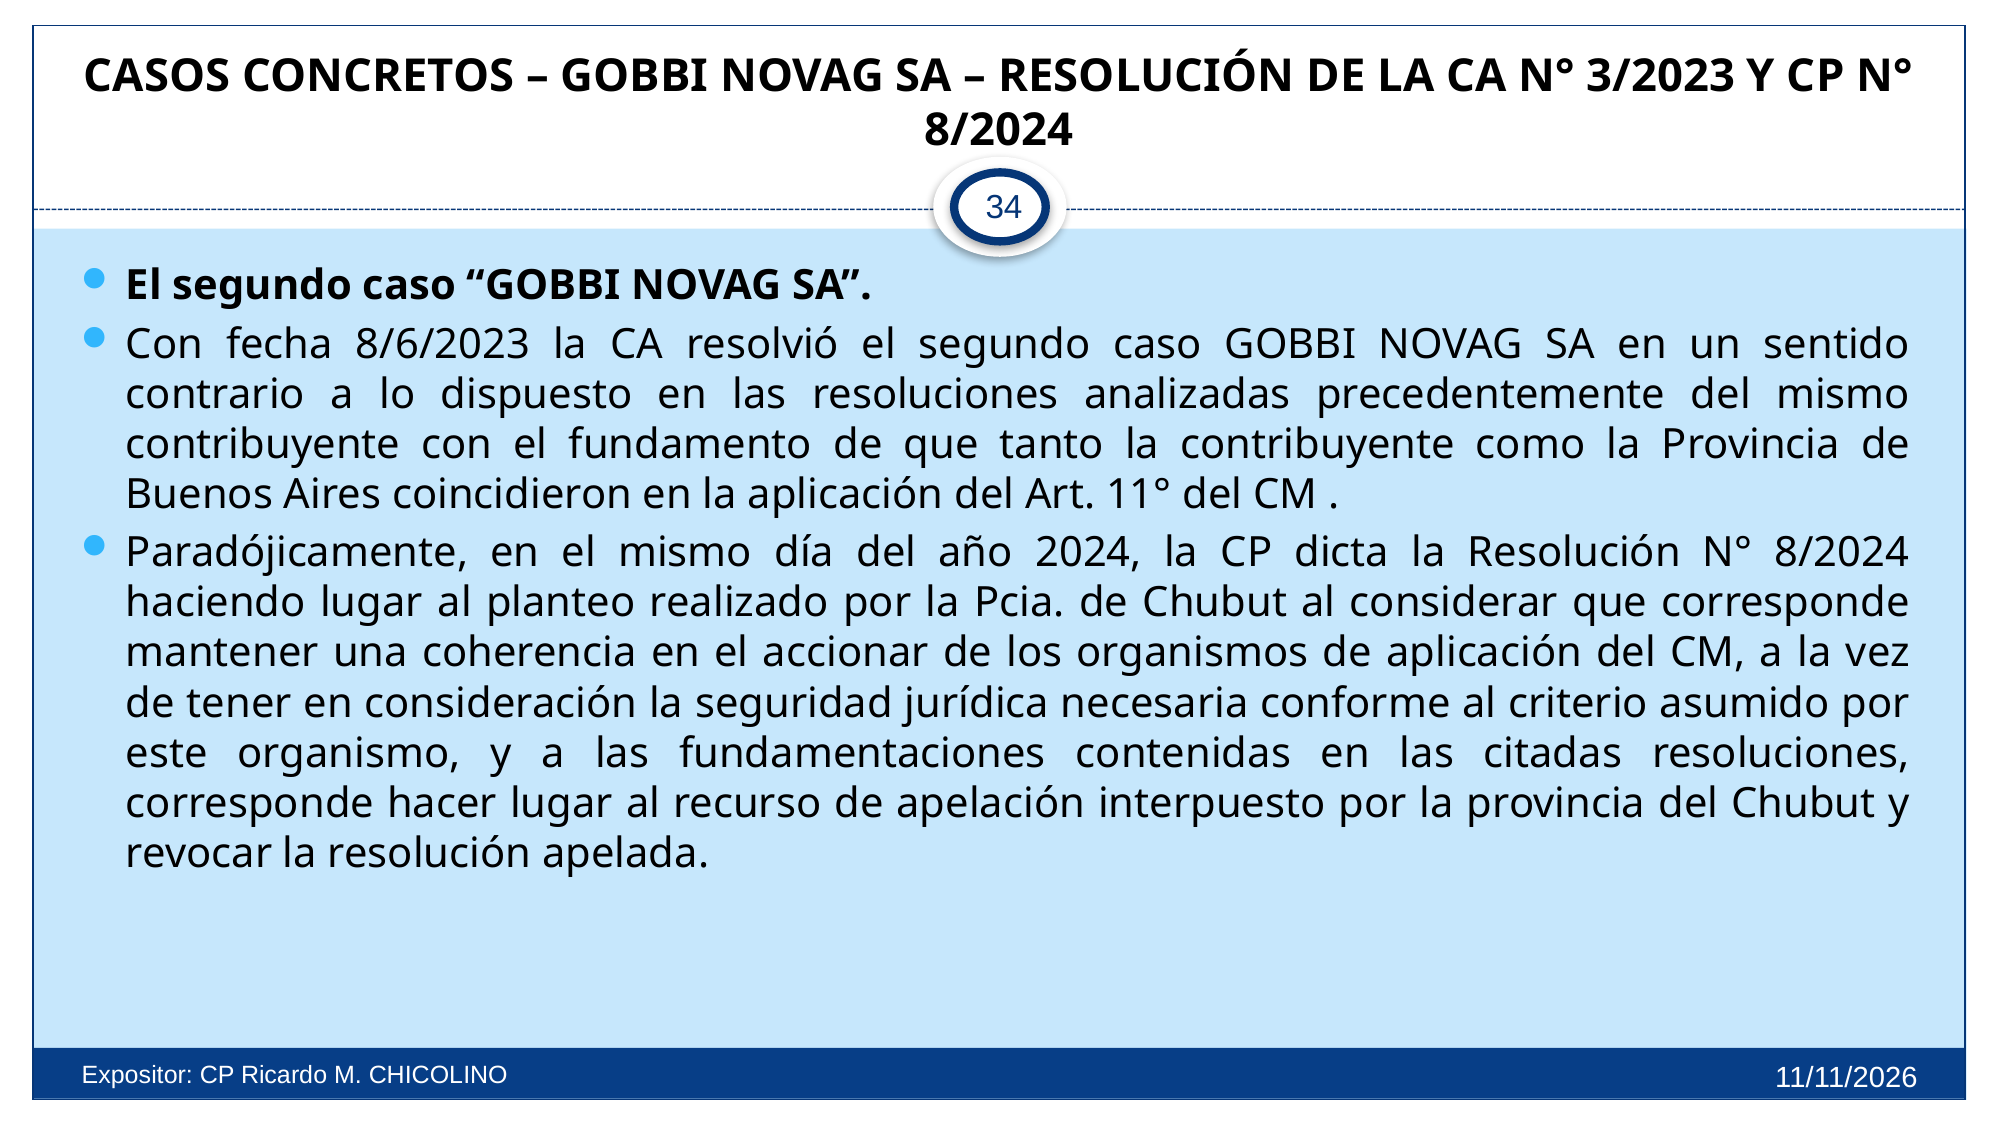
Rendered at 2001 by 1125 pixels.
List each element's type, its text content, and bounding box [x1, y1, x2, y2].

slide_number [1266, 1050, 1933, 1111]
title CASOS CONCRETOS – GOBBI NOVAG SA – RESOLUCIÓN DE LA CA N° 3/2023 Y CP N° 8/2024 [65, 37, 1933, 162]
footer Expositor: CP Ricardo M. CHICOLINO [66, 1051, 850, 1112]
slide_number 34 [954, 168, 1055, 241]
list El segundo caso “GOBBI NOVAG SA”. Con fecha 8/6/2023 la CA resolvió el segundo caso GOBBI NOVAG SA en un sentido contrario a lo dispuesto en las resoluciones analizadas precedentemente del mismo contribuyente con el fundamento de que tanto la contribuyente como la Provincia de Buenos Aires coincidieron en la aplicación del Art. 11° del CM . Paradójicamente, en el mismo día del año 2024, la CP dicta la Resolución N° 8/2024 haciendo lugar al planteo realizado por la Pcia. de Chubut al considerar que corresponde mantener una coherencia en el accionar de los organismos de aplicación del CM, a la vez de tener en consideración la seguridad jurídica necesaria conforme al criterio asumido por este organismo, y a las fundamentaciones contenidas en las citadas resoluciones, corresponde hacer lugar al recurso de apelación interpuesto por la provincia del Chubut y revocar la resolución apelada. [66, 250, 1926, 1001]
